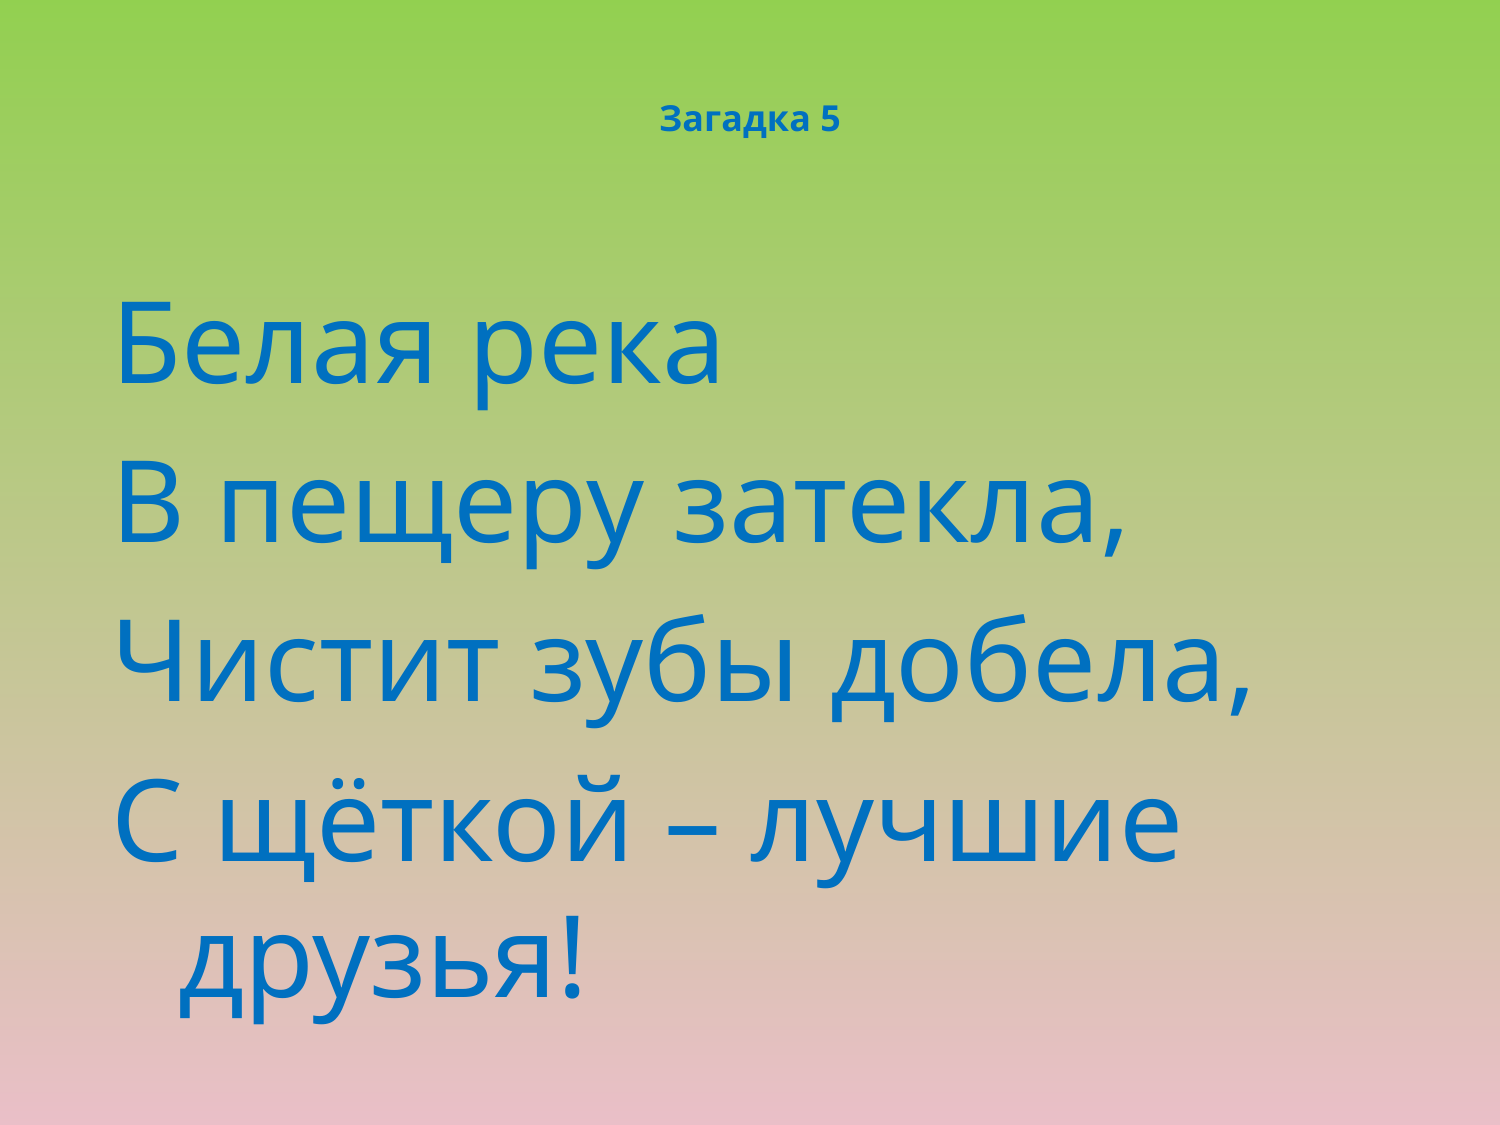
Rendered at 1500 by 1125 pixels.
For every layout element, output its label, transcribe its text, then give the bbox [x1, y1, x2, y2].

title Загадка 5 [75, 45, 1425, 233]
list Белая река В пещеру затекла, Чистит зубы добела, С щёткой – лучшие друзья! [75, 262, 1425, 1035]
